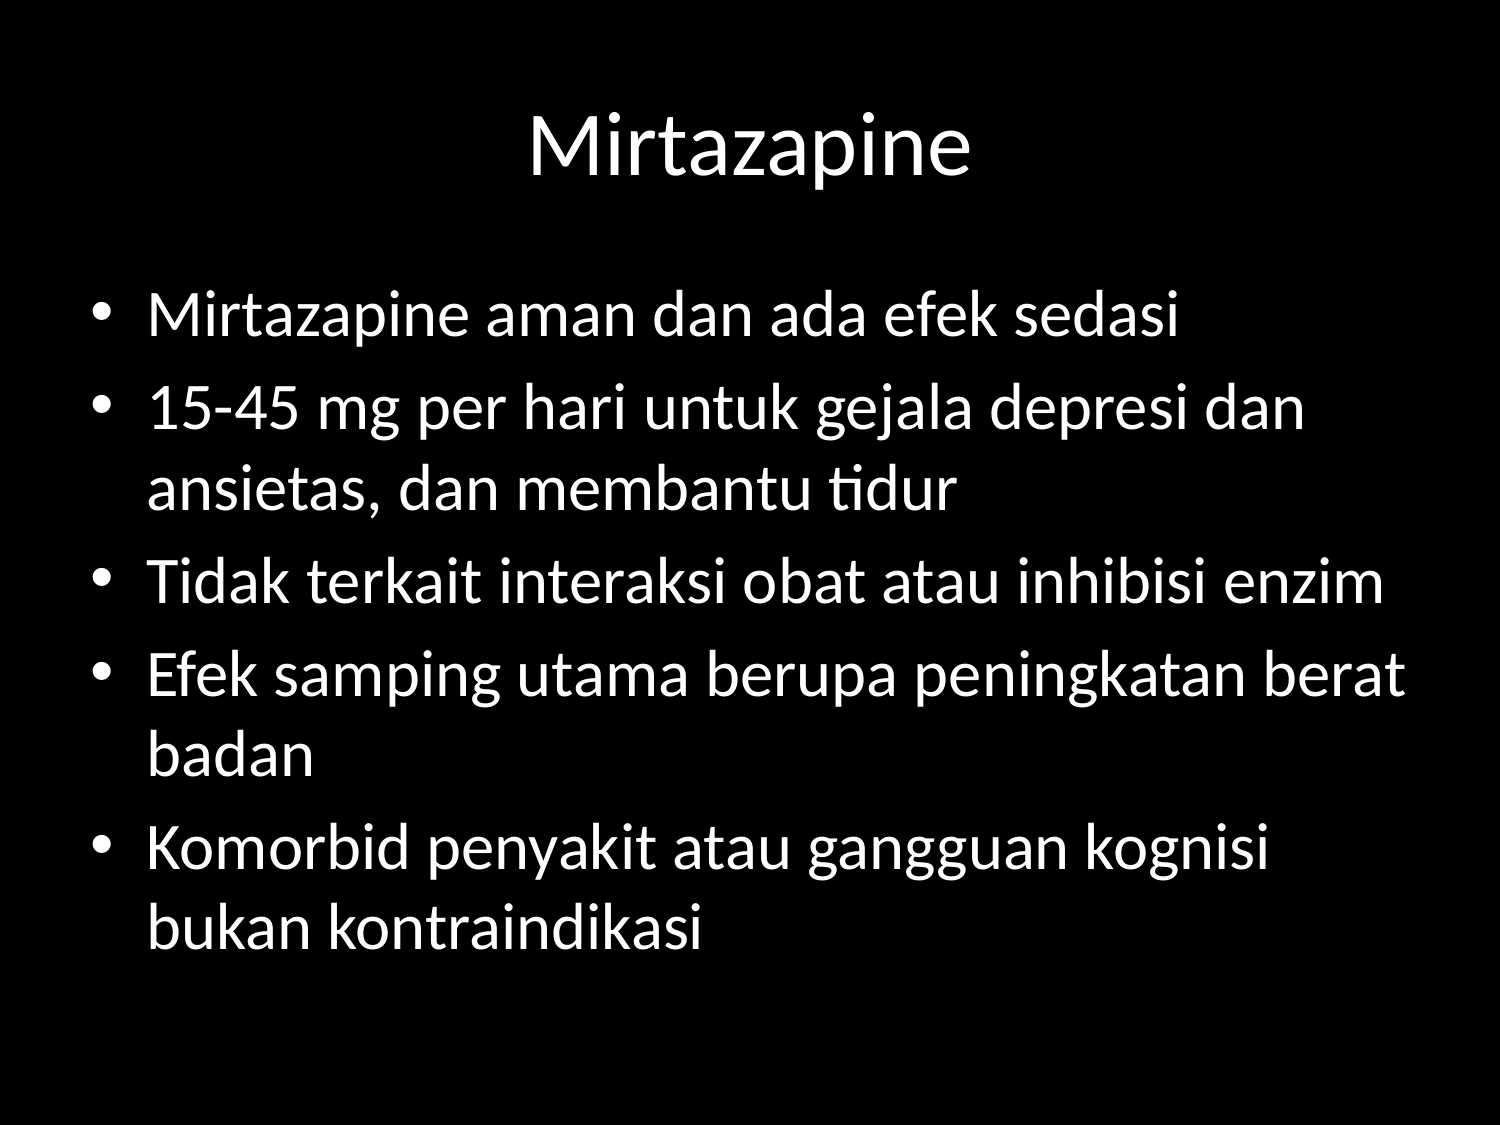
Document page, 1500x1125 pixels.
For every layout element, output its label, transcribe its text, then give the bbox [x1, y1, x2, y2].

list Mirtazapine aman dan ada efek sedasi 15-45 mg per hari untuk gejala depresi dan ansietas, dan membantu tidur Tidak terkait interaksi obat atau inhibisi enzim Efek samping utama berupa peningkatan berat badan Komorbid penyakit atau gangguan kognisi bukan kontraindikasi [75, 262, 1425, 1005]
title Mirtazapine [75, 45, 1425, 233]
